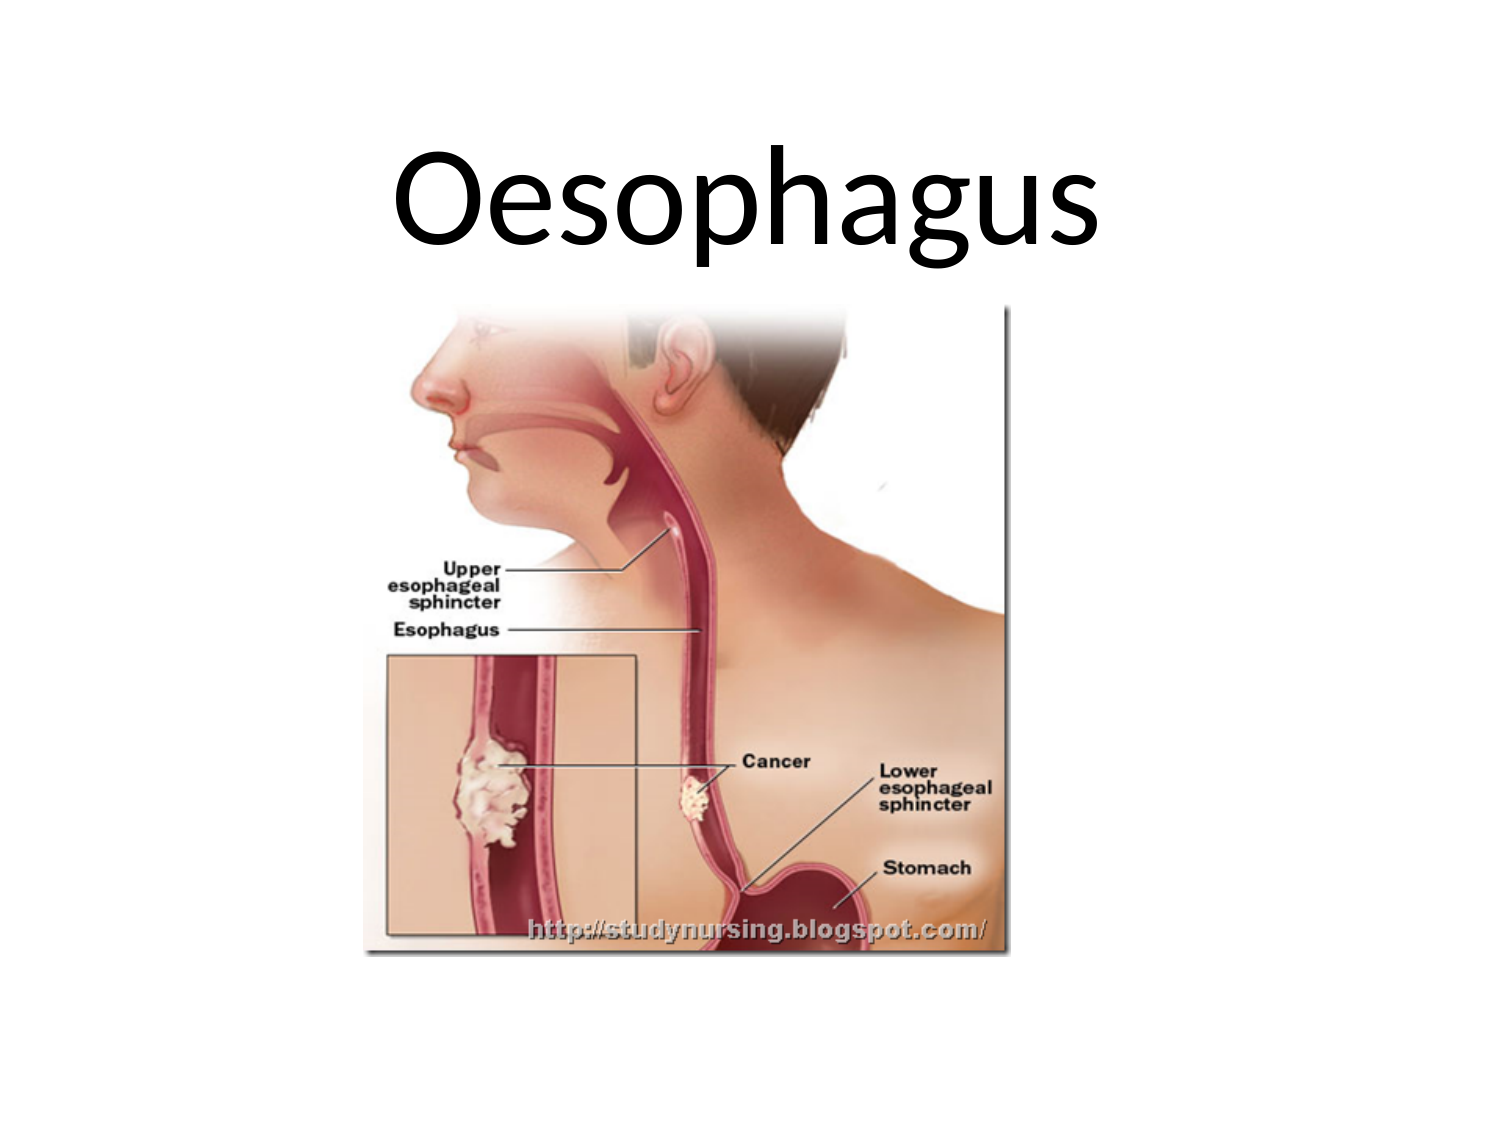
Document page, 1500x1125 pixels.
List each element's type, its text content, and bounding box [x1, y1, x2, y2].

picture [362, 304, 1011, 957]
title Oesophagus [82, 93, 1432, 282]
